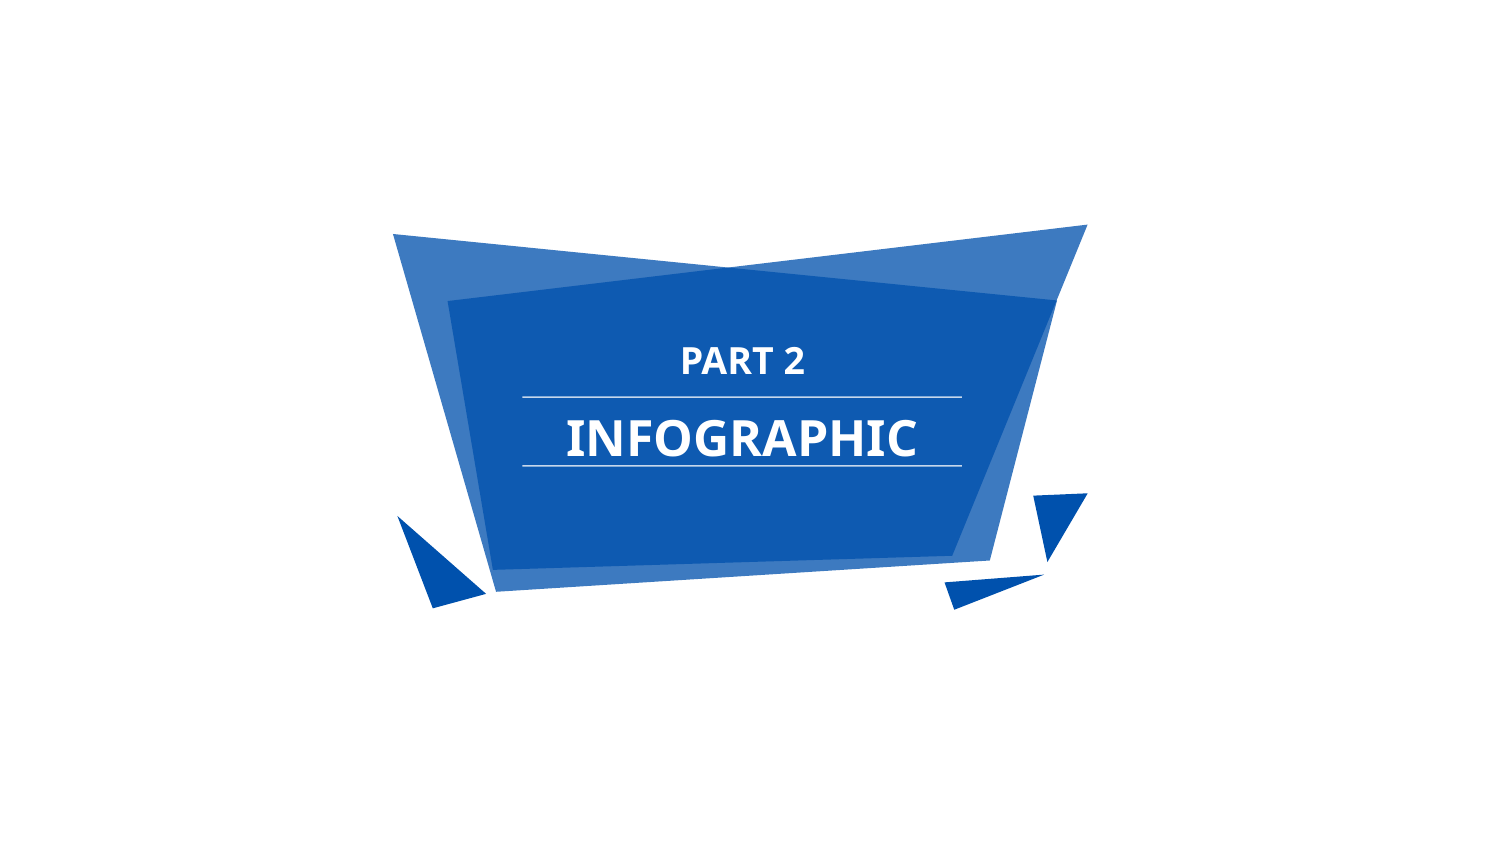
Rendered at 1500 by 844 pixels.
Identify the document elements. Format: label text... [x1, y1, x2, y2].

text_box [944, 574, 1045, 610]
text_box [1050, 302, 1057, 320]
text_box [461, 381, 1024, 570]
text_box [1033, 493, 1088, 563]
text_box [392, 233, 724, 320]
text_box [435, 381, 1037, 592]
text_box PART 2 [0, 320, 1500, 381]
text_box [447, 224, 1088, 320]
text_box [397, 515, 487, 609]
